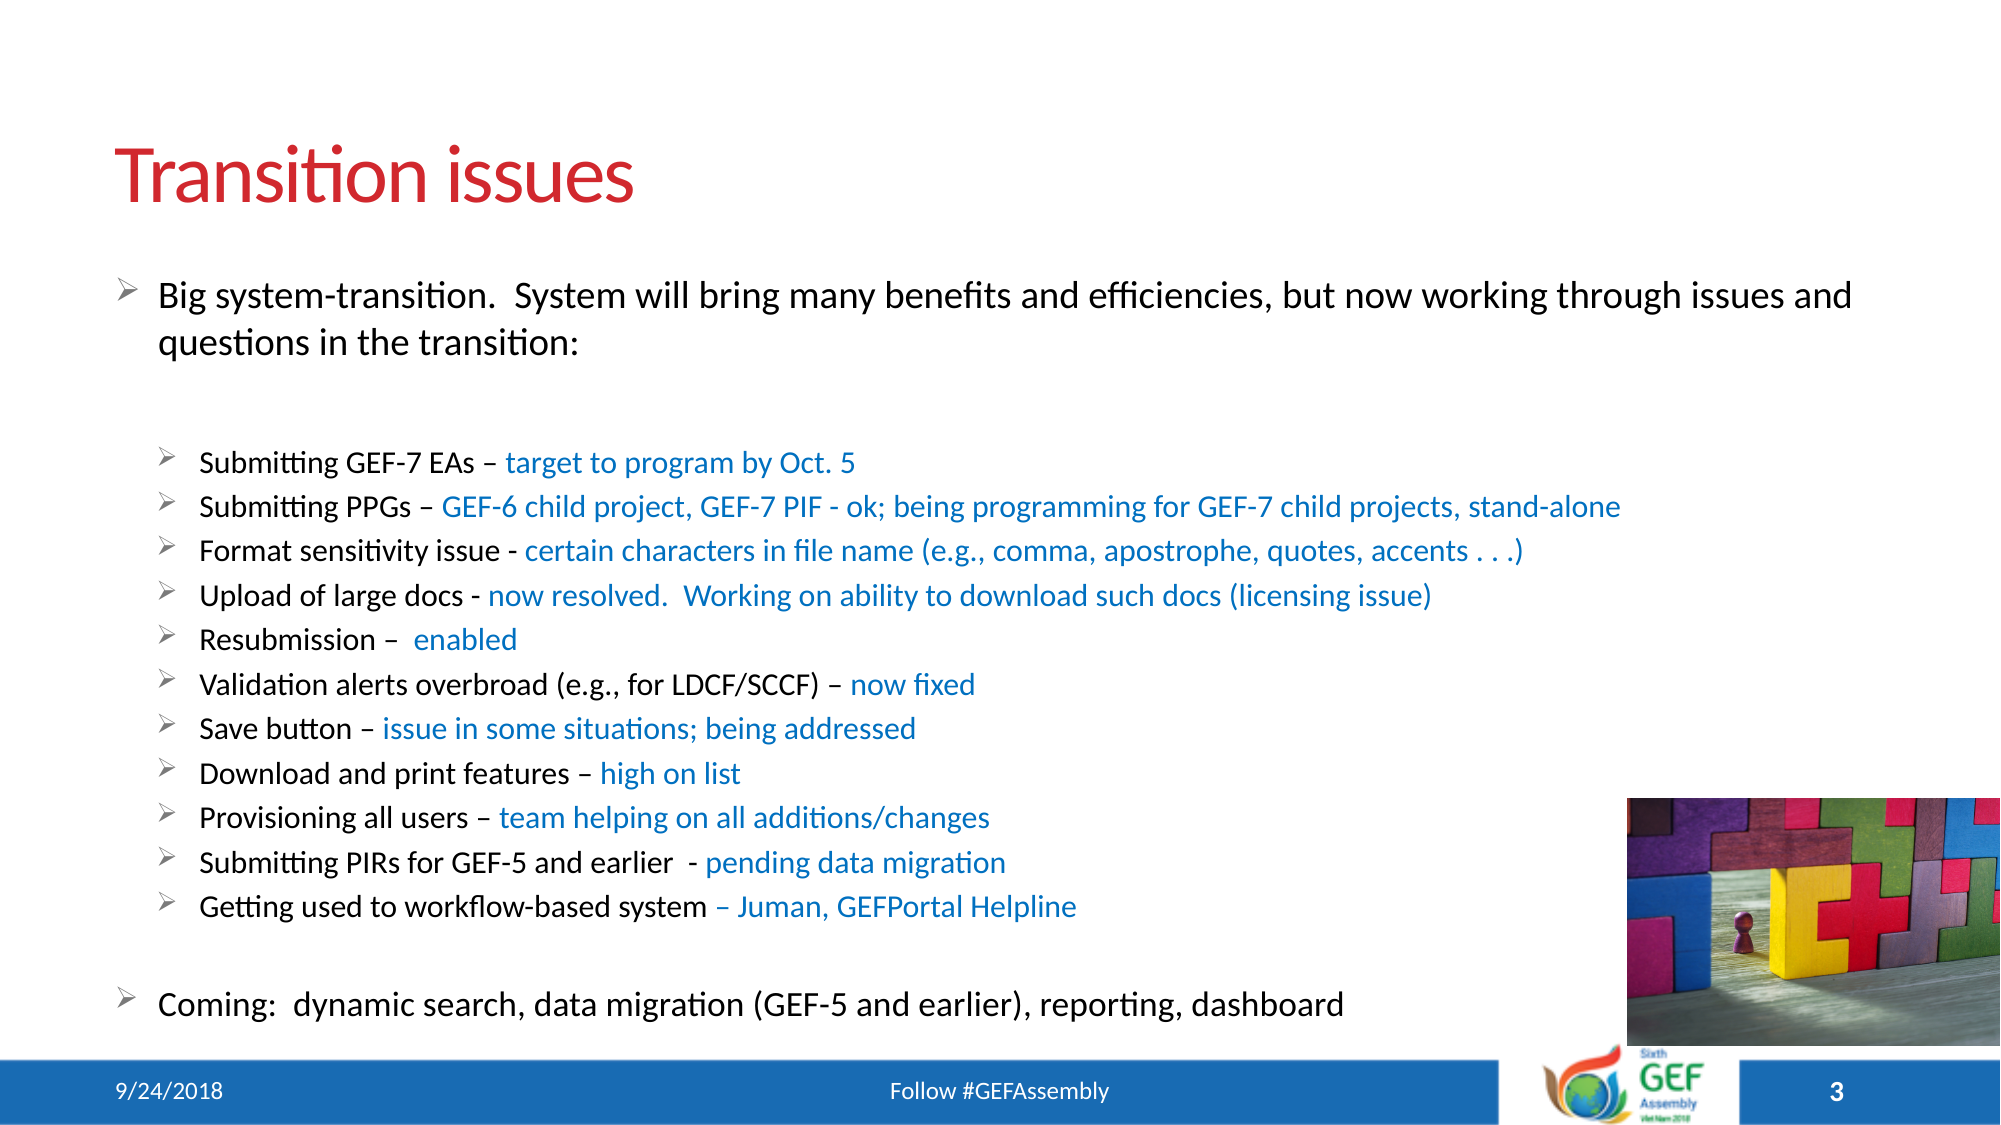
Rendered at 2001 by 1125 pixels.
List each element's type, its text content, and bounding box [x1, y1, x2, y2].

list Big system-transition. System will bring many benefits and efficiencies, but now working through issues and questions in the transition: Submitting GEF-7 EAs – target to program by Oct. 5 Submitting PPGs – GEF-6 child project, GEF-7 PIF - ok; being programming for GEF-7 child projects, stand-alone Format sensitivity issue - certain characters in file name (e.g., comma, apostrophe, quotes, accents . . .) Upload of large docs - now resolved. Working on ability to download such docs (licensing issue) Resubmission – enabled Validation alerts overbroad (e.g., for LDCF/SCCF) – now fixed Save button – issue in some situations; being addressed Download and print features – high on list Provisioning all users – team helping on all additions/changes Submitting PIRs for GEF-5 and earlier - pending data migration Getting used to workflow-based system – Juman, GEFPortal Helpline Coming: dynamic search, data migration (GEF-5 and earlier), reporting, dashboard [99, 262, 1900, 1034]
picture [0, 0, 2000, 1125]
title Transition issues [99, 87, 1900, 250]
